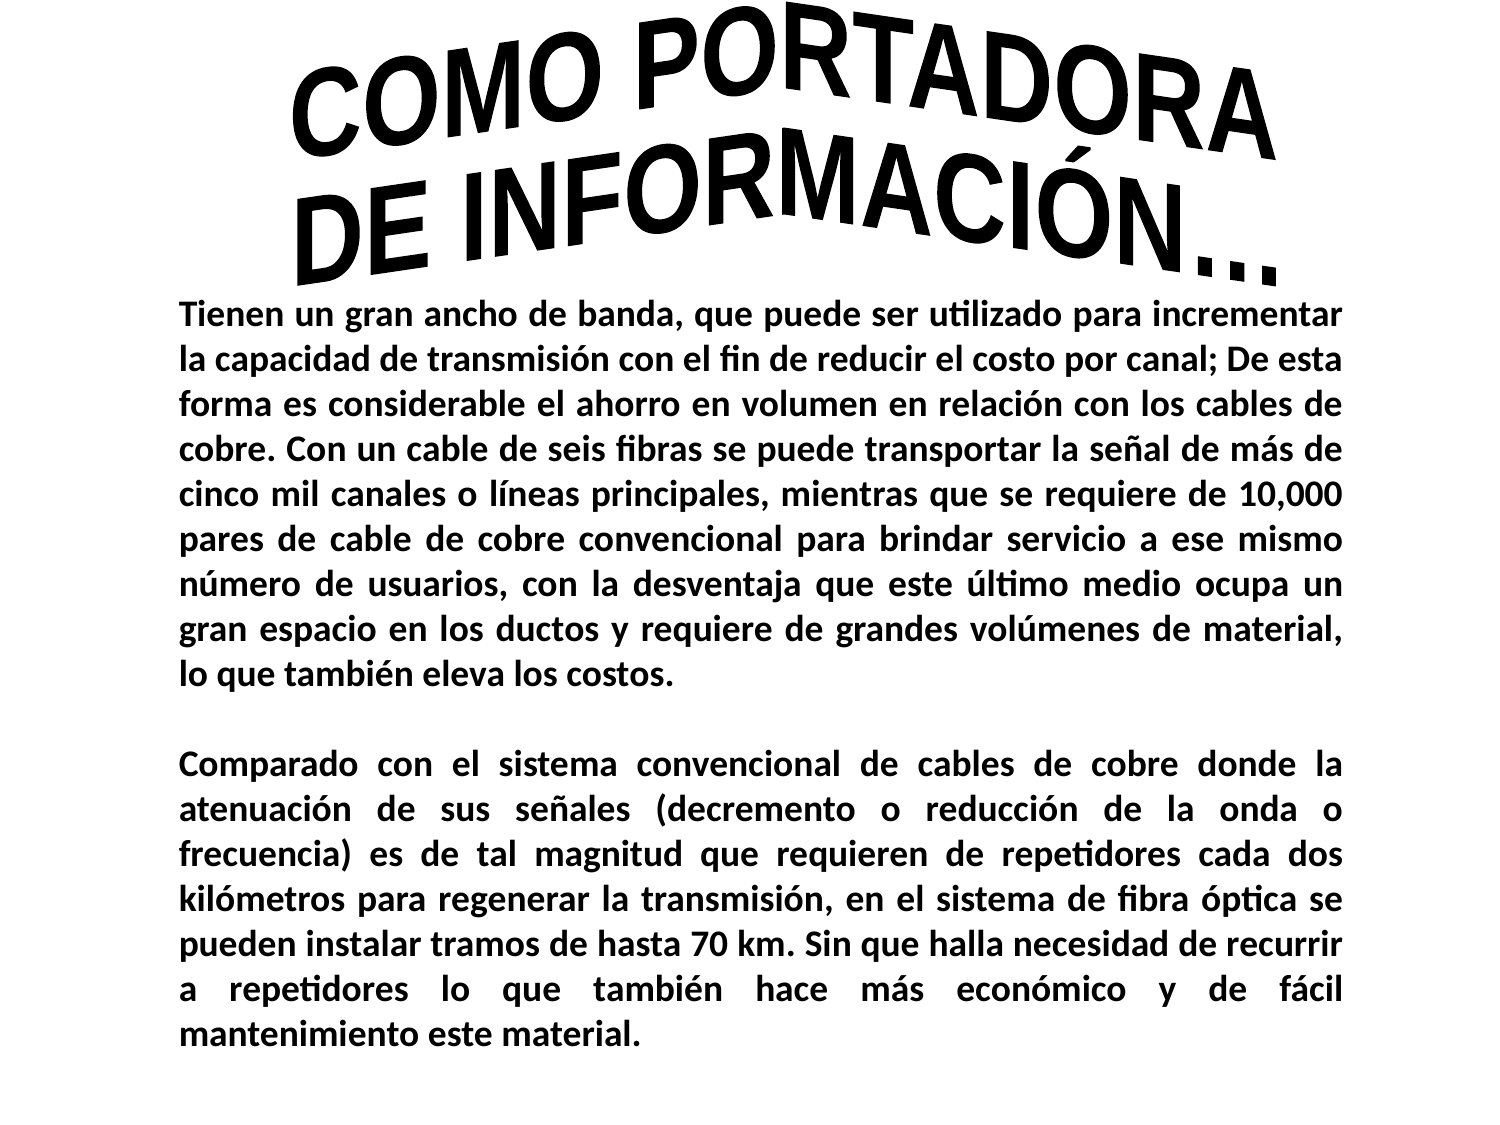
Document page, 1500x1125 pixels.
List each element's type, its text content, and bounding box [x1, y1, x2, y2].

text_box Tienen un gran ancho de banda, que puede ser utilizado para incrementar la capacidad de transmisión con el fin de reducir el costo por canal; De esta forma es considerable el ahorro en volumen en relación con los cables de cobre. Con un cable de seis fibras se puede transportar la señal de más de cinco mil canales o líneas principales, mientras que se requiere de 10,000 pares de cable de cobre convencional para brindar servicio a ese mismo número de usuarios, con la desventaja que este último medio ocupa un gran espacio en los ductos y requiere de grandes volúmenes de material, lo que también eleva los costos. Comparado con el sistema convencional de cables de cobre donde la atenuación de sus señales (decremento o reducción de la onda o frecuencia) es de tal magnitud que requieren de repetidores cada dos kilómetros para regenerar la transmisión, en el sistema de fibra óptica se pueden instalar tramos de hasta 70 km. Sin que halla necesidad de recurrir a repetidores lo que también hace más económico y de fácil mantenimiento este material. [164, 281, 1360, 1106]
